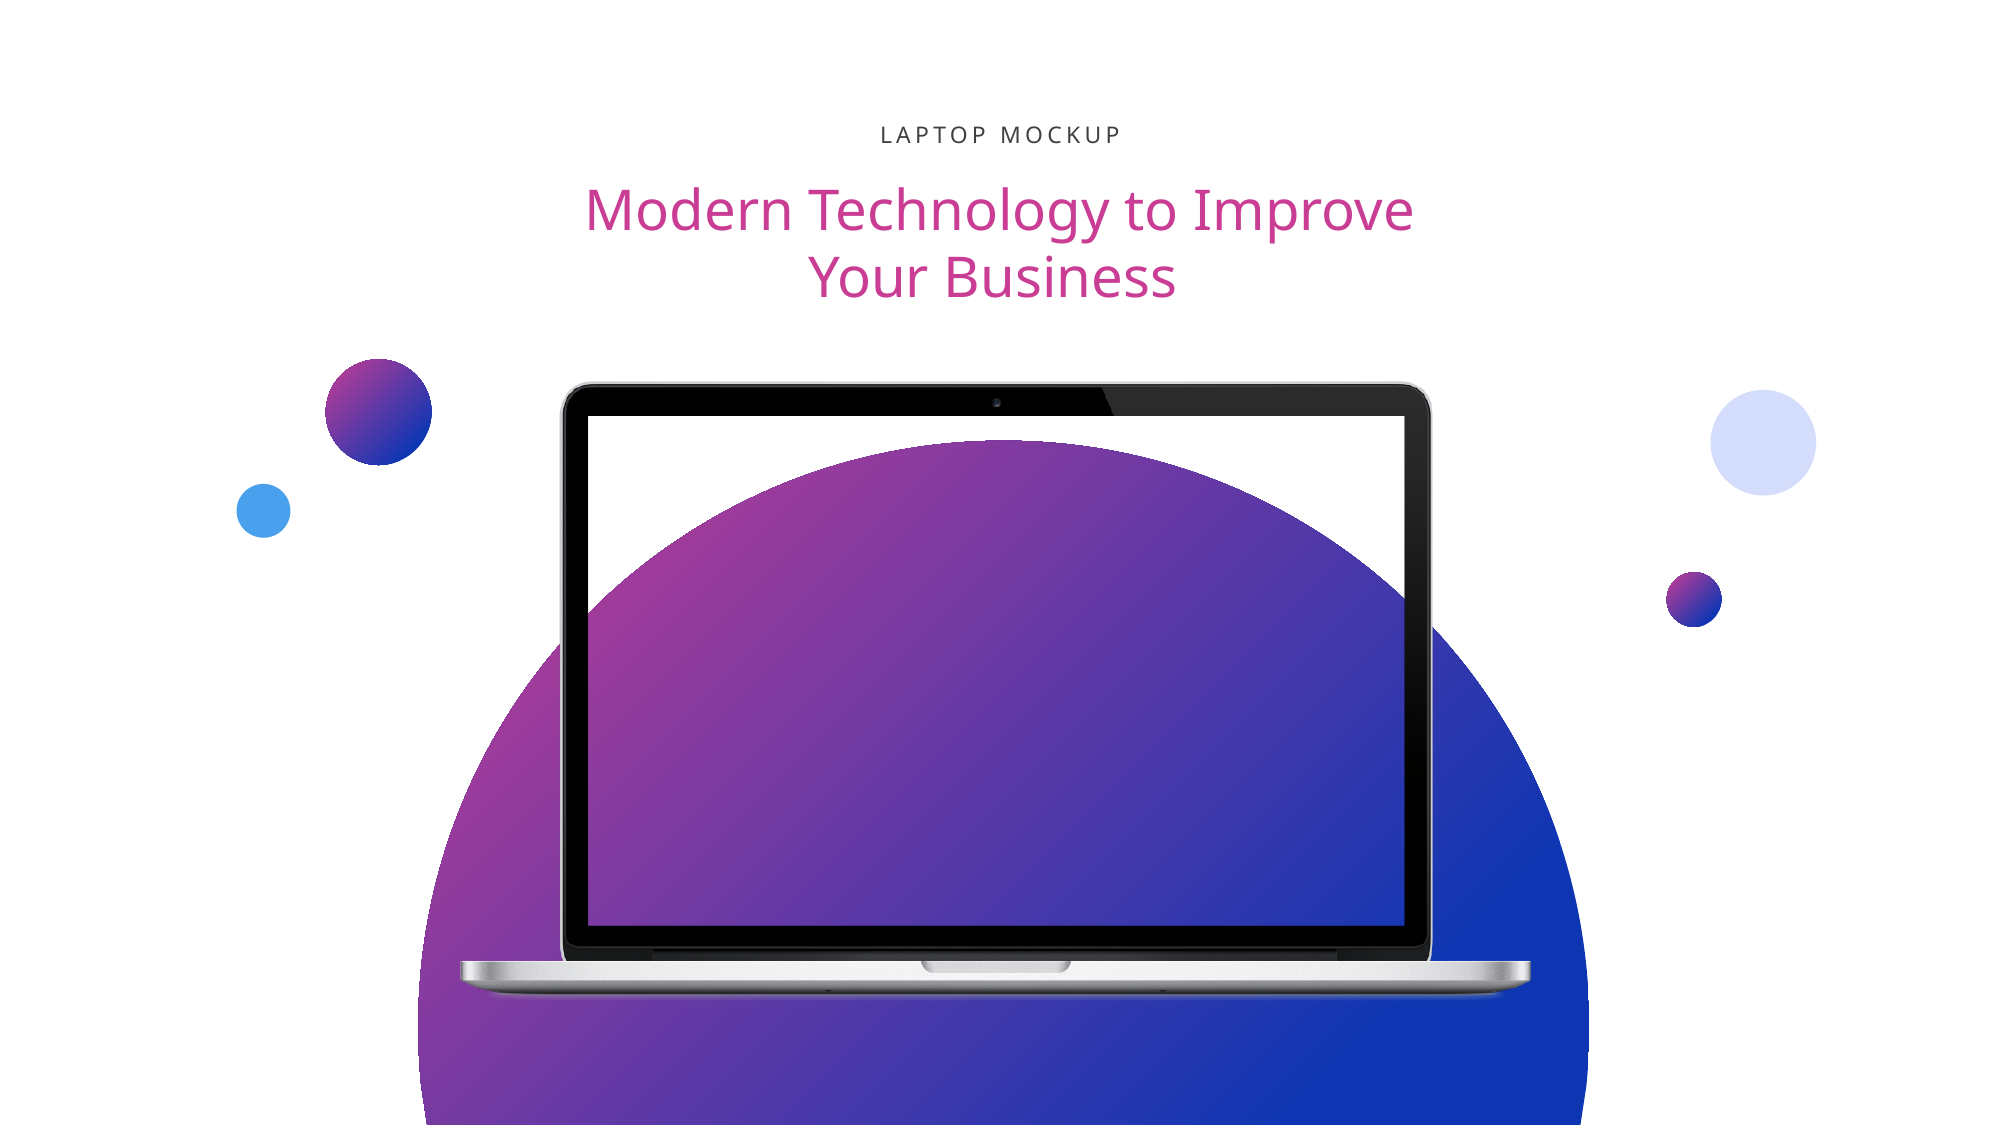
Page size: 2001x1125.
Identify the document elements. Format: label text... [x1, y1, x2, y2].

text_box [324, 358, 433, 467]
text_box [1709, 388, 1818, 497]
text_box [1665, 571, 1723, 628]
text_box Modern Technology to Improve Your Business [516, 166, 1484, 317]
text_box [235, 482, 292, 539]
picture [320, 381, 1641, 1001]
text_box LAPTOP MOCKUP [817, 113, 1183, 156]
